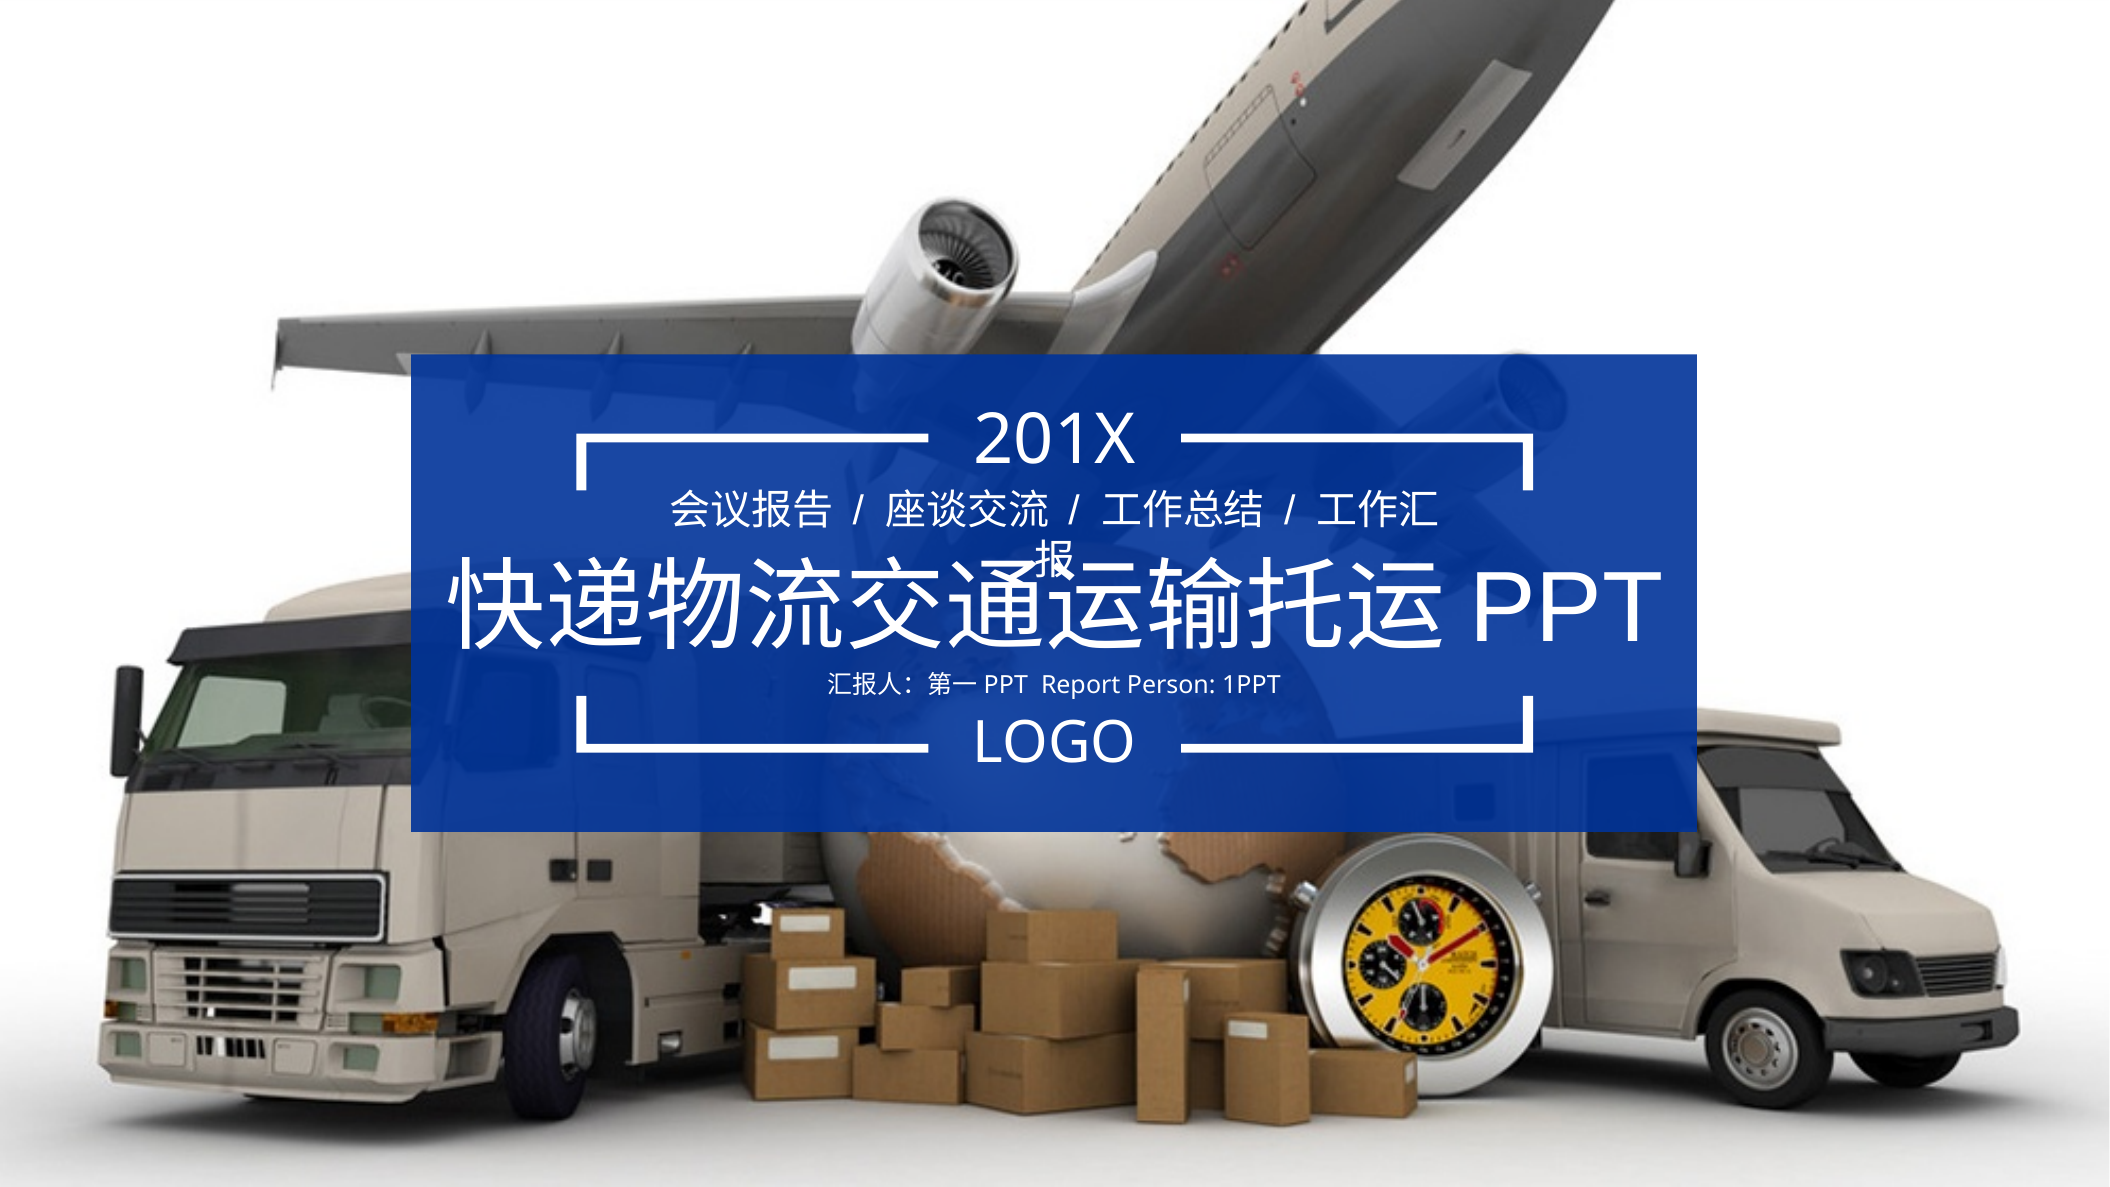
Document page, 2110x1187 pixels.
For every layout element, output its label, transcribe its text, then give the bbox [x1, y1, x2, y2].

text_box [575, 695, 926, 754]
text_box 汇报人：第一PPT Report Person: 1PPT [685, 668, 1424, 699]
text_box [1184, 433, 1534, 491]
text_box LOGO [926, 703, 1184, 774]
text_box [0, 0, 2110, 1187]
text_box 快递物流交通运输托运PPT [428, 541, 1682, 662]
text_box 201X [926, 393, 1184, 478]
text_box [1184, 695, 1534, 754]
text_box [410, 353, 1698, 833]
text_box [575, 433, 926, 491]
text_box 会议报告 / 座谈交流 / 工作总结 / 工作汇报 [659, 483, 1451, 583]
